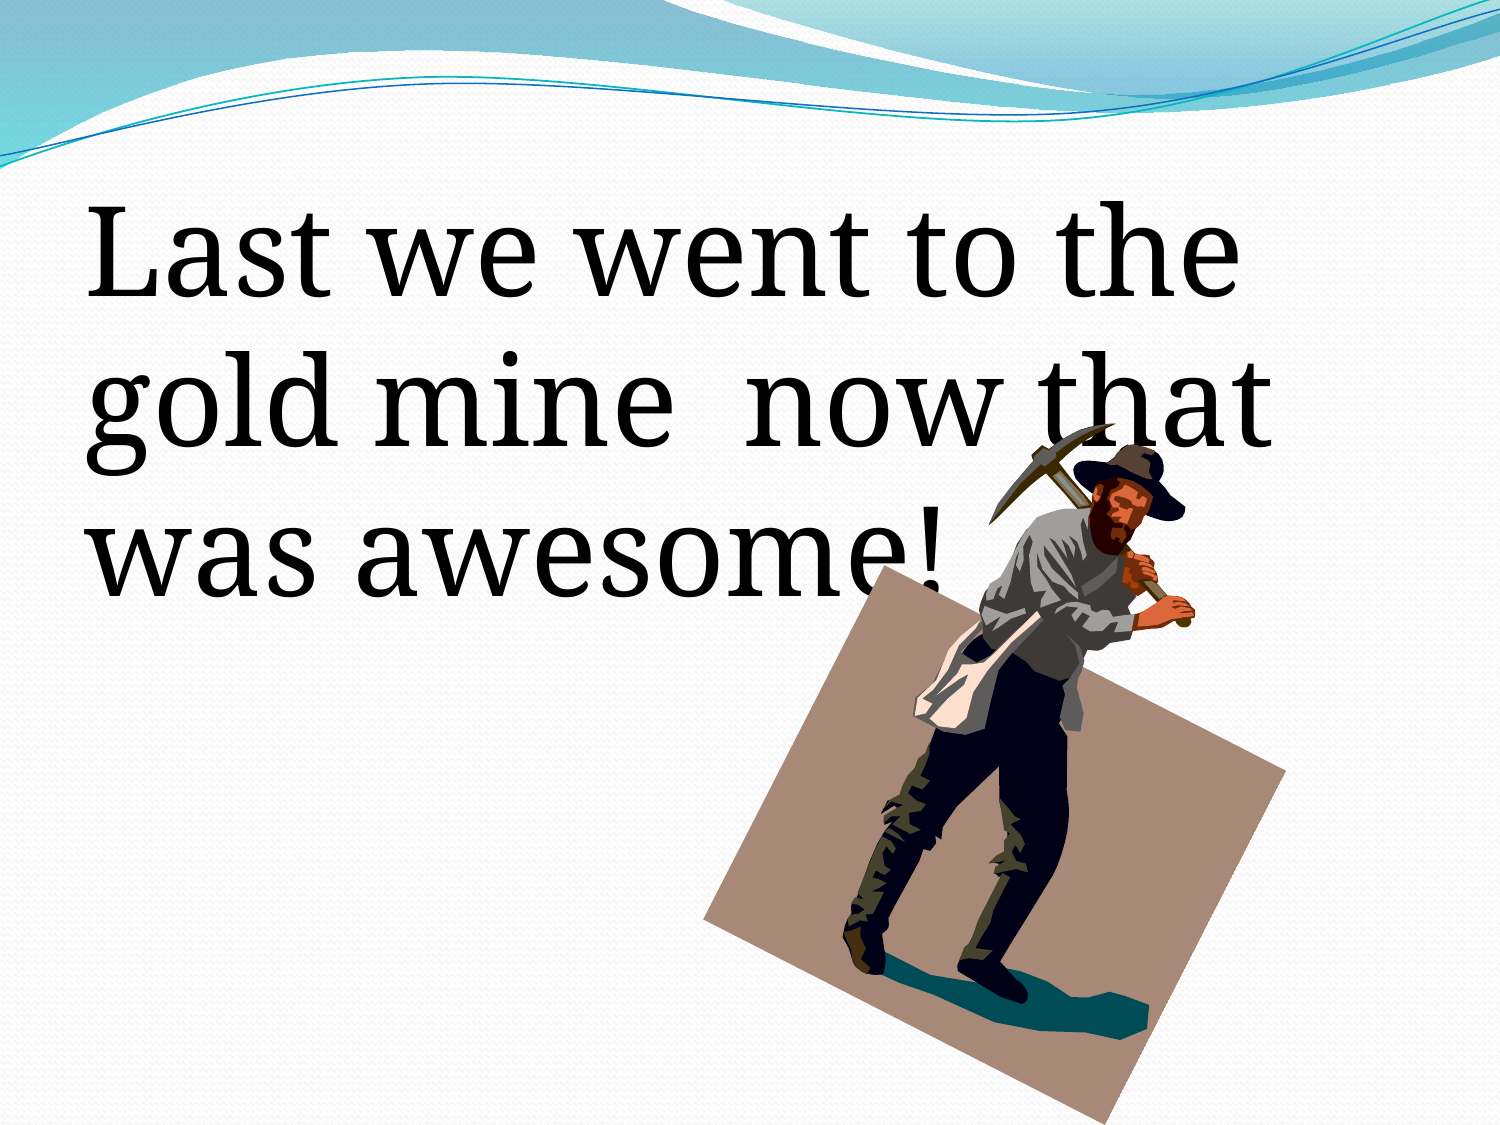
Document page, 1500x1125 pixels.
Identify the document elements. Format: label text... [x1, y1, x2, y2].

picture [821, 427, 1274, 1057]
text_box Last we went to the gold mine now that was awesome! [70, 163, 1418, 1078]
